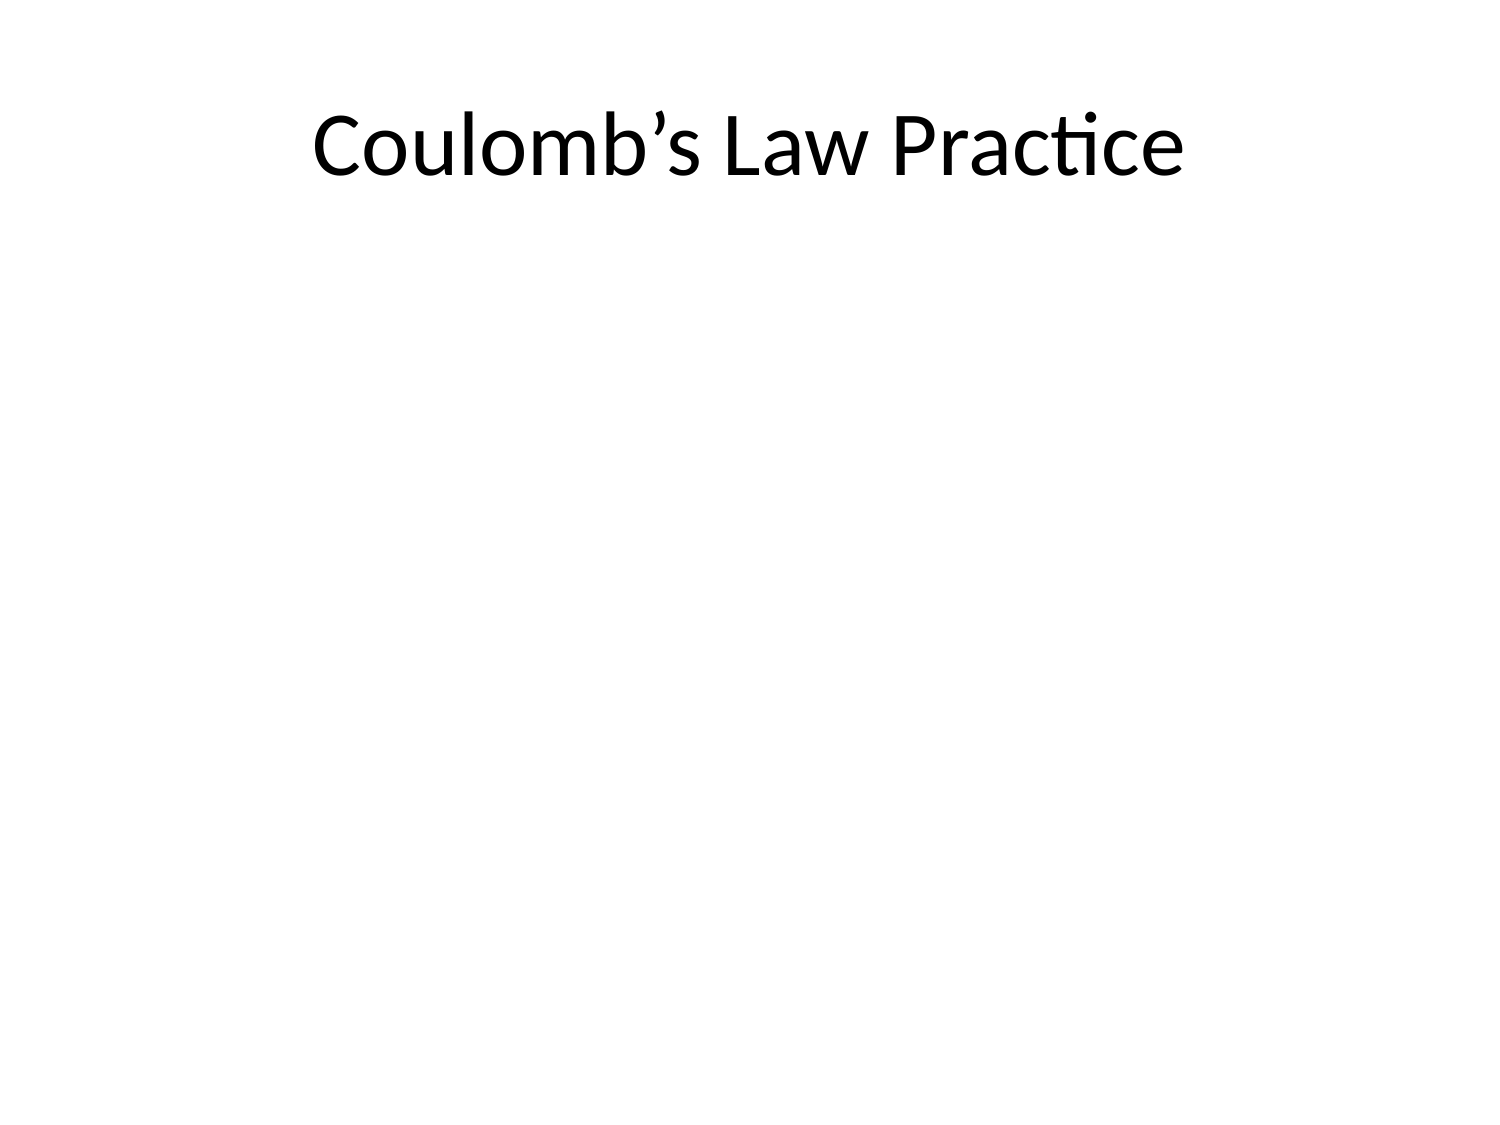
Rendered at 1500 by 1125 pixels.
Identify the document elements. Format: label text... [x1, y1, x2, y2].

title Coulomb’s Law Practice [75, 45, 1425, 233]
